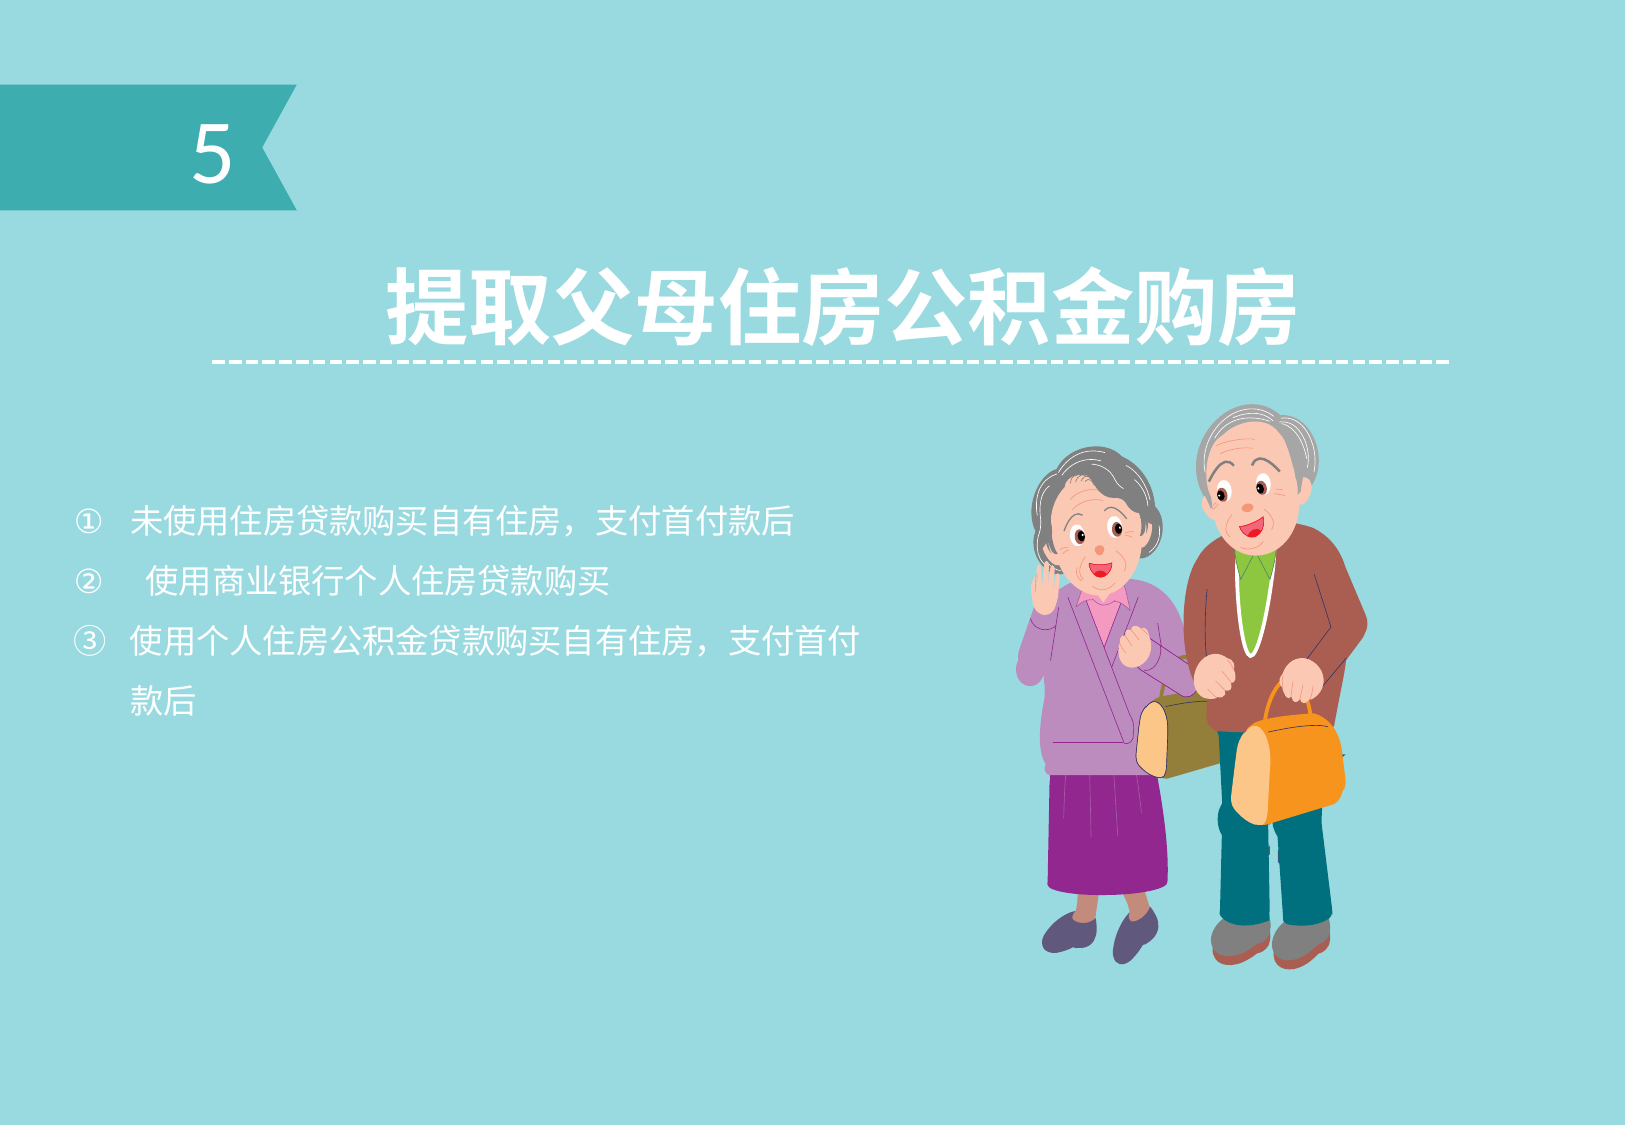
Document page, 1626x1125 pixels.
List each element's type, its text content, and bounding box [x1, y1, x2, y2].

text_box [0, 83, 299, 212]
text_box 5 [174, 84, 250, 210]
picture [1015, 403, 1368, 971]
text_box 未使用住房贷款购买自有住房，支付首付款后 使用商业银行个人住房贷款购买 ③ 使用个人住房公积金贷款购买自有住房，支付首付款后 [59, 473, 888, 938]
text_box 提取父母住房公积金购房 [370, 248, 1355, 362]
